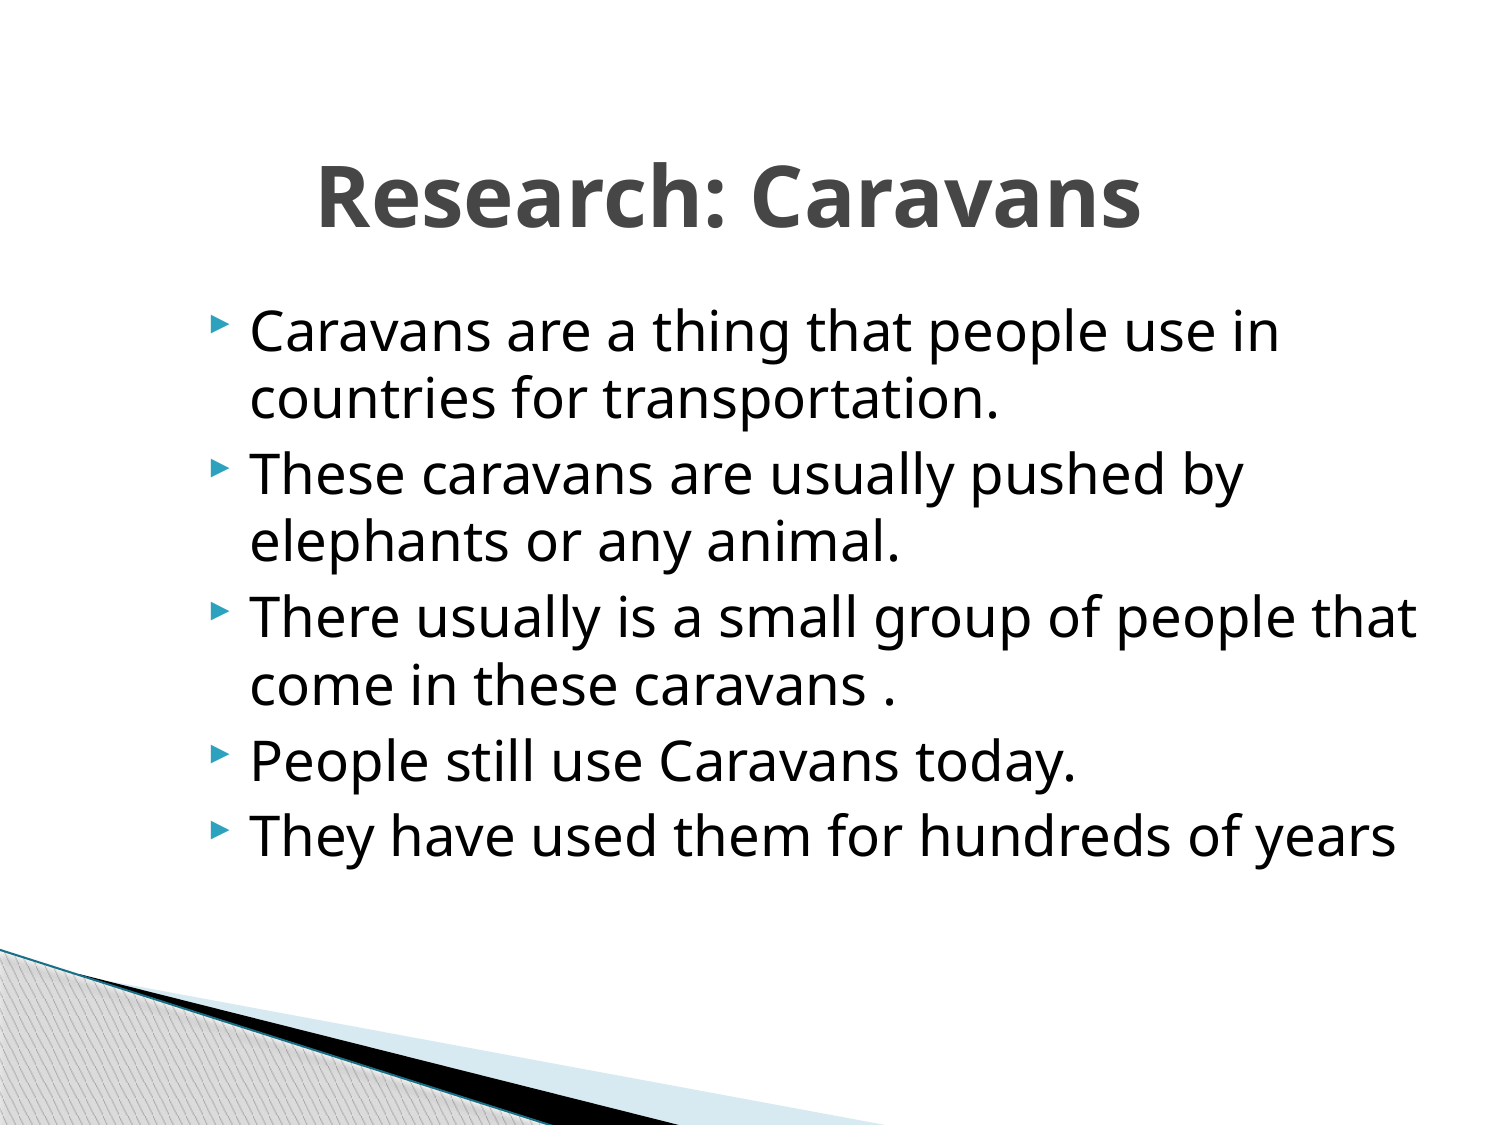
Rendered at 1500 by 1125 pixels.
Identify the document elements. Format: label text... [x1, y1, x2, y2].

title Research: Caravans [300, 99, 1500, 288]
list Caravans are a thing that people use in countries for transportation. These caravans are usually pushed by elephants or any animal. There usually is a small group of people that come in these caravans . People still use Caravans today. They have used them for hundreds of years [174, 287, 1450, 963]
